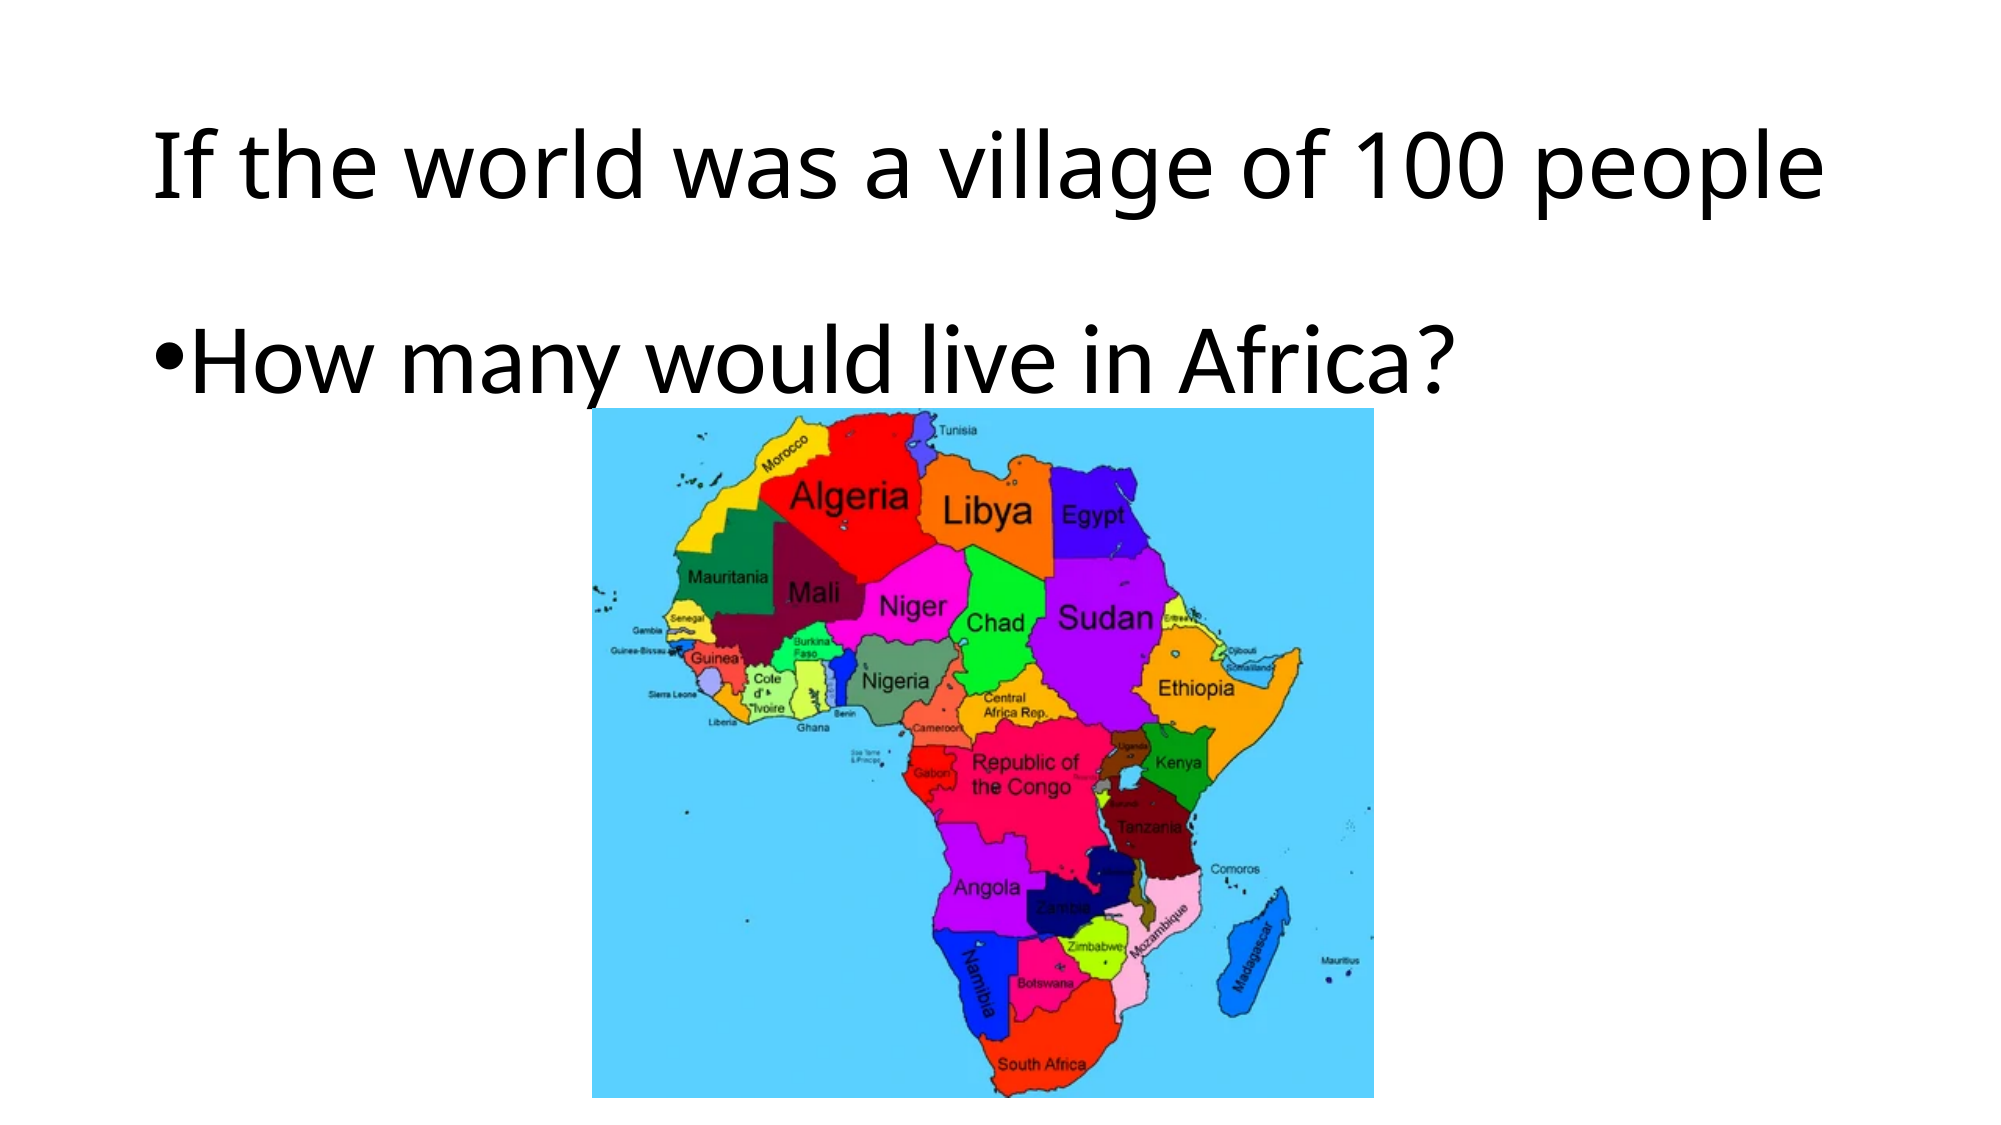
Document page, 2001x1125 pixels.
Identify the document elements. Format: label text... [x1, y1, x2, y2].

list How many would live in Africa? [137, 299, 1863, 1014]
title If the world was a village of 100 people [137, 59, 1863, 278]
picture [592, 408, 1374, 1098]
